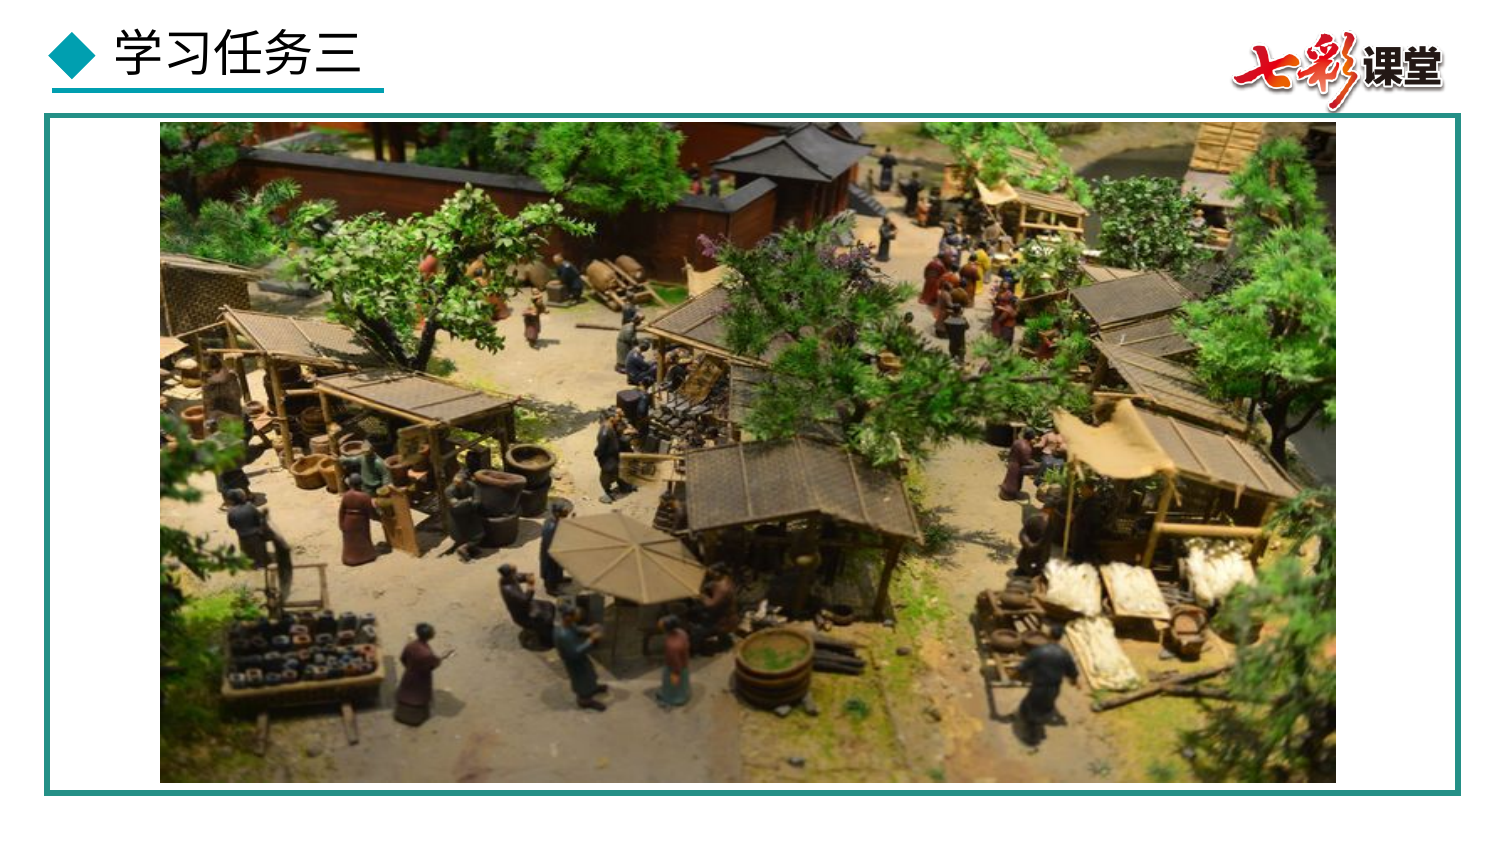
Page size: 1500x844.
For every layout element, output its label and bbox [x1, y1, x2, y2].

picture [159, 121, 1336, 784]
picture [1228, 26, 1449, 113]
